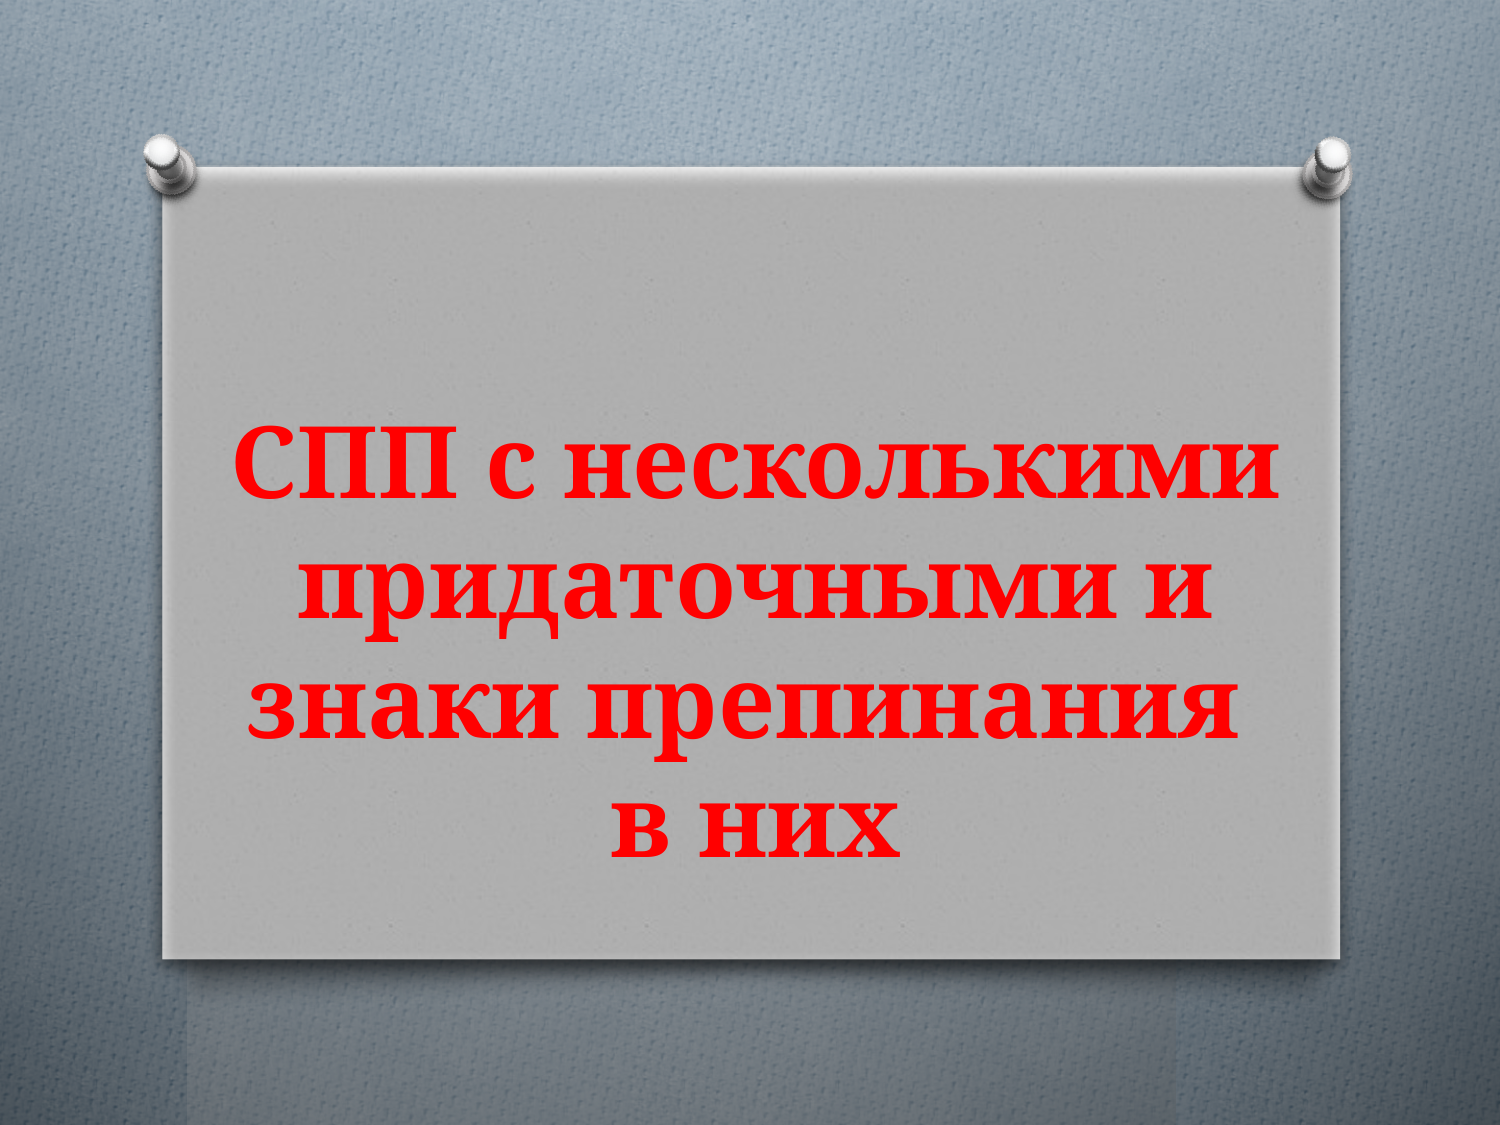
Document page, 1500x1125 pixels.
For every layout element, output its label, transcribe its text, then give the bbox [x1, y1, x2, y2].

picture [1274, 109, 1396, 213]
title СПП с несколькими придаточными и знаки препинания в них [159, 184, 1353, 941]
picture [112, 100, 235, 207]
